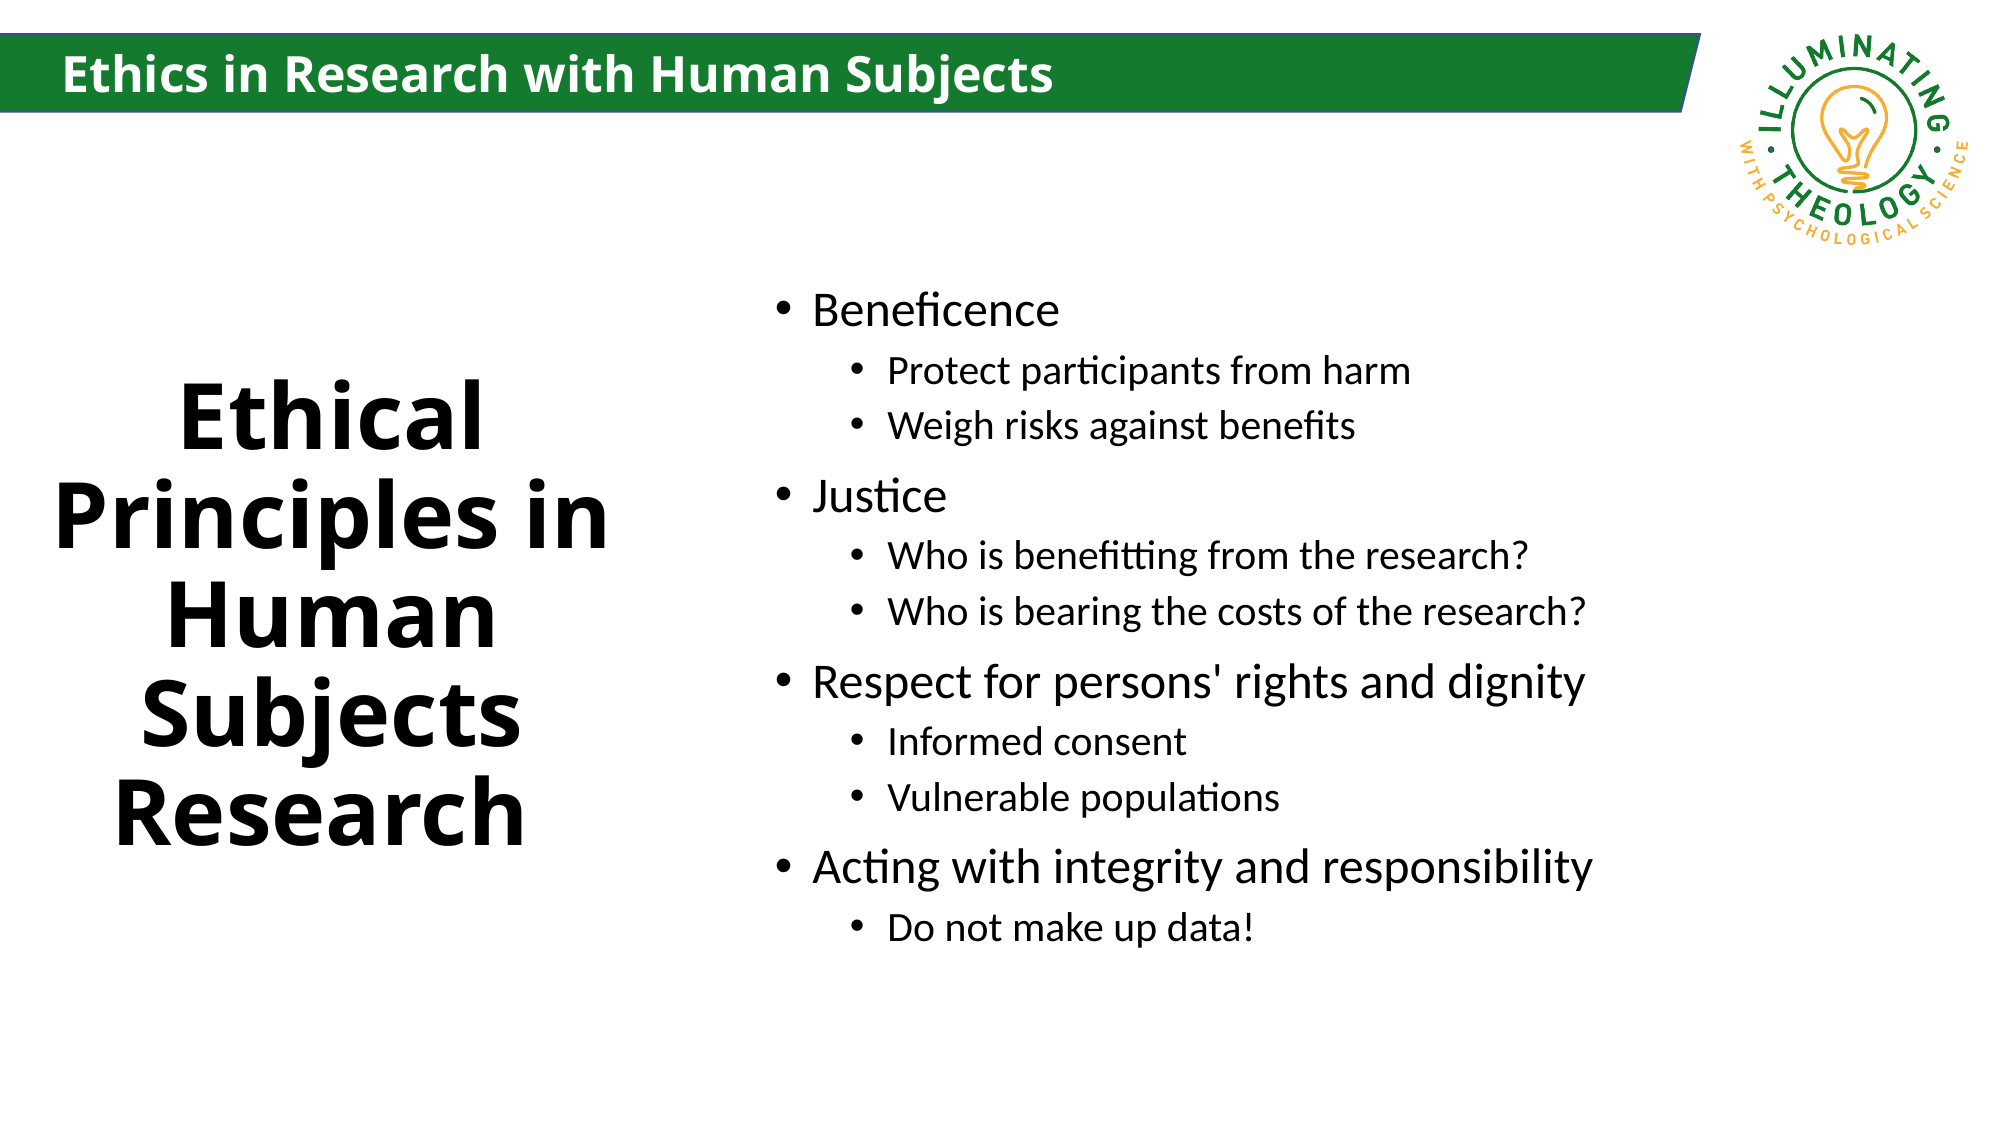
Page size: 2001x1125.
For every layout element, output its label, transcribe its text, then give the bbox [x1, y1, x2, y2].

list Beneficence Protect participants from harm Weigh risks against benefits Justice Who is benefitting from the research? Who is bearing the costs of the research? Respect for persons' rights and dignity Informed consent Vulnerable populations Acting with integrity and responsibility Do not make up data! [759, 123, 1863, 1111]
title Ethical Principles in Human Subjects Research [27, 123, 637, 1112]
text_box Ethics in Research with Human Subjects [0, 33, 1702, 113]
picture [1739, 34, 1968, 245]
